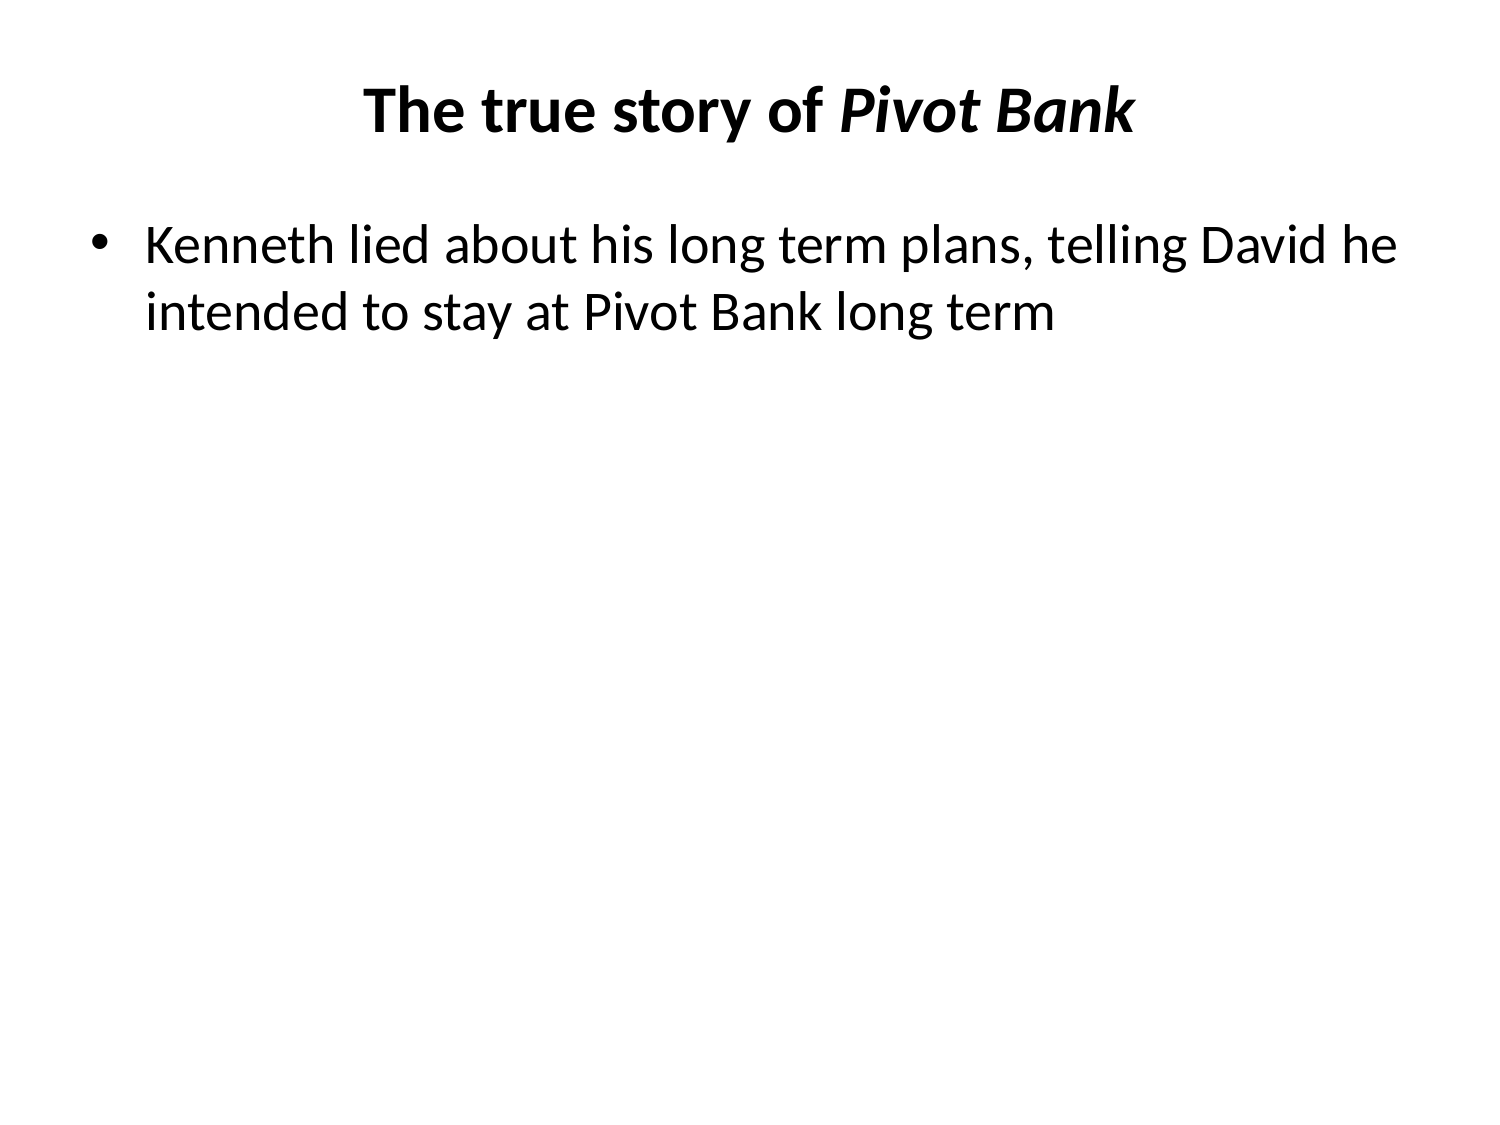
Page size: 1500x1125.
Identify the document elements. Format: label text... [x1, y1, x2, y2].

list Kenneth lied about his long term plans, telling David he intended to stay at Pivot Bank long term He also tried to use the outside offer as leverage David did not believe he really had an outside offer Kenneth did not get the raise or VP promotion and left the bank to get his MBA degree and pursue a future in China The bank hired a VP to do the job Kenneth was doing as a Senior Associate David is currently being investigated by the bank due to the high turnover among his juniors [75, 200, 1425, 1125]
title The true story of Pivot Bank [75, 12, 1425, 200]
